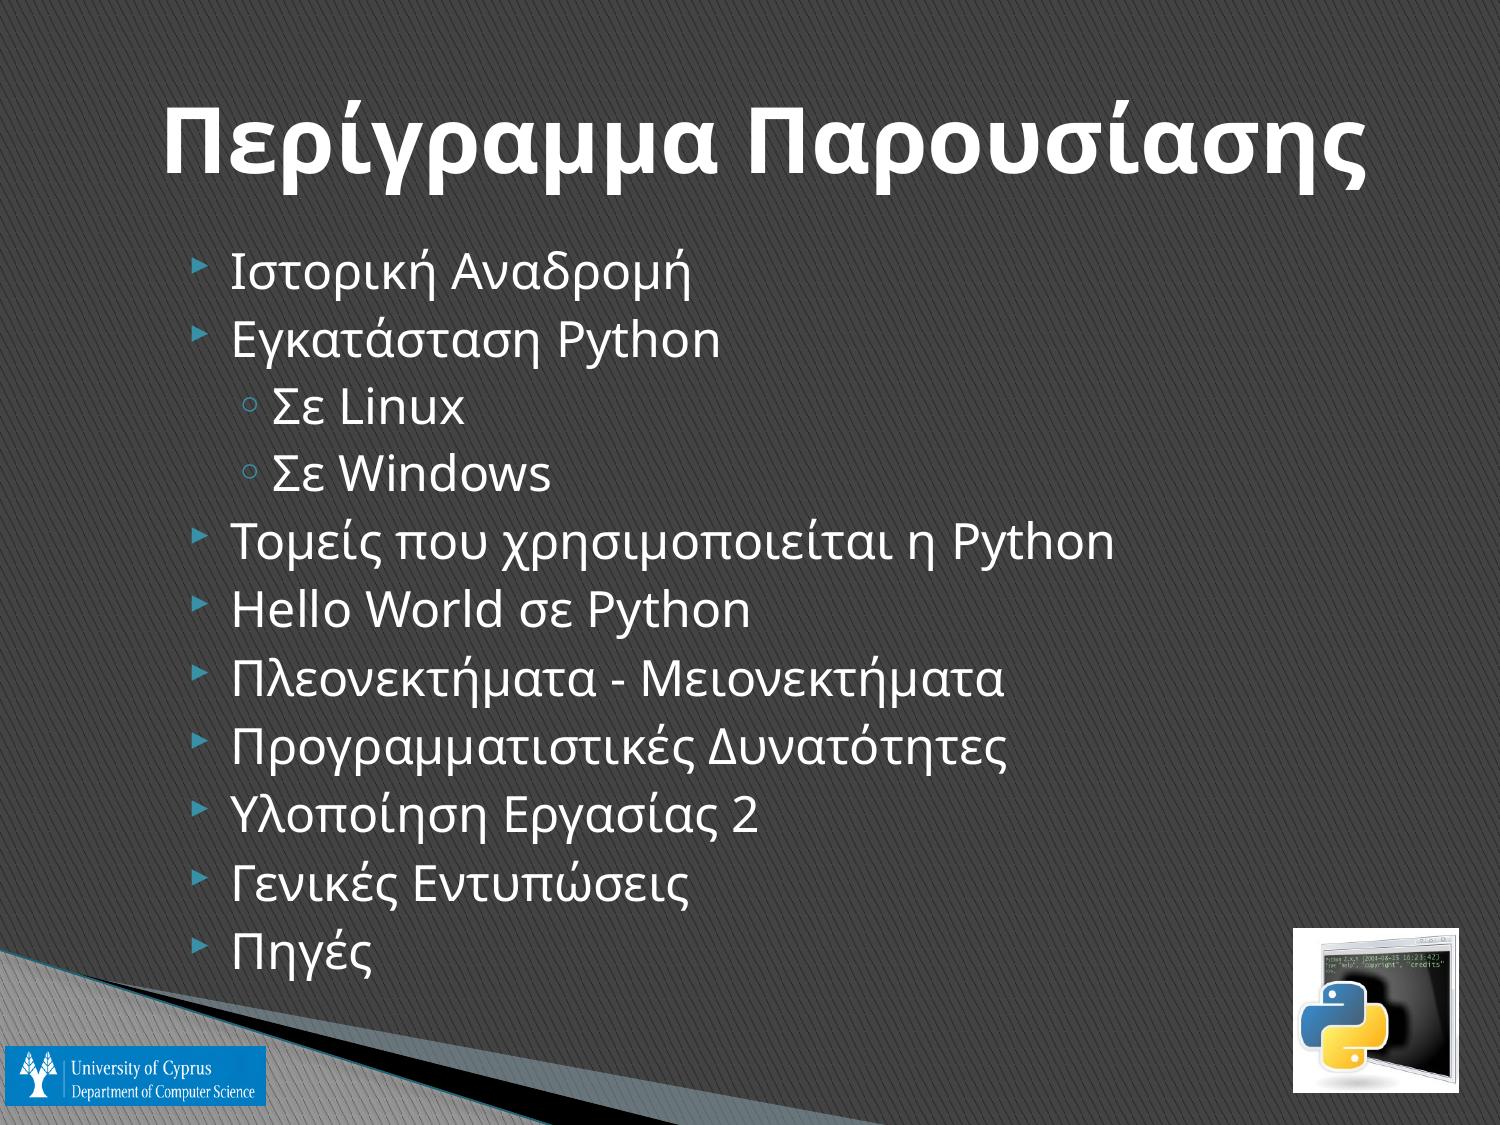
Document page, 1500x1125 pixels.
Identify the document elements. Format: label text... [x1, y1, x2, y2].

picture [5, 1046, 266, 1107]
list Ιστορική Αναδρομή Εγκατάσταση Python Σε Linux Σε Windows Τομείς που χρησιμοποιείται η Python Hello World σε Python Πλεονεκτήματα - Μειονεκτήματα Προγραμματιστικές Δυνατότητες Υλοποίηση Εργασίας 2 Γενικές Εντυπώσεις Πηγές [155, 231, 1500, 975]
picture [1293, 928, 1459, 1093]
text_box Περίγραμμα Παρουσίασης [88, 42, 1439, 231]
